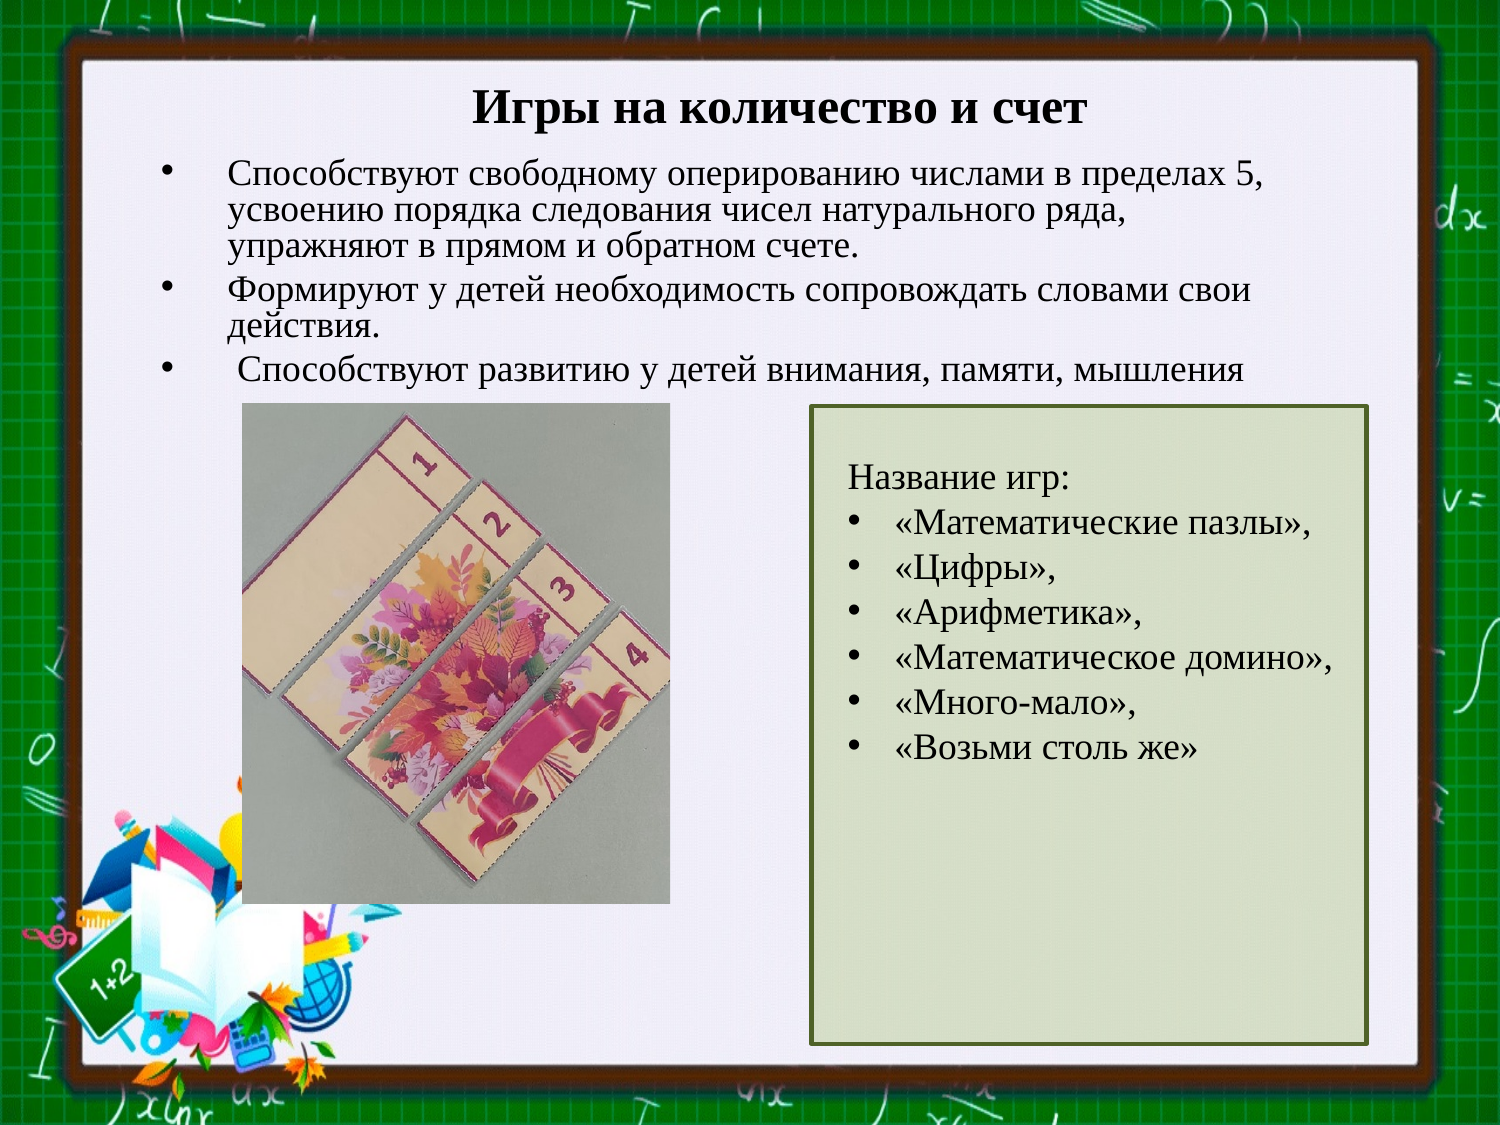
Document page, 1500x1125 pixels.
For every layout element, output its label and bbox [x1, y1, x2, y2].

picture [241, 403, 671, 904]
list [0, 0, 1500, 1125]
